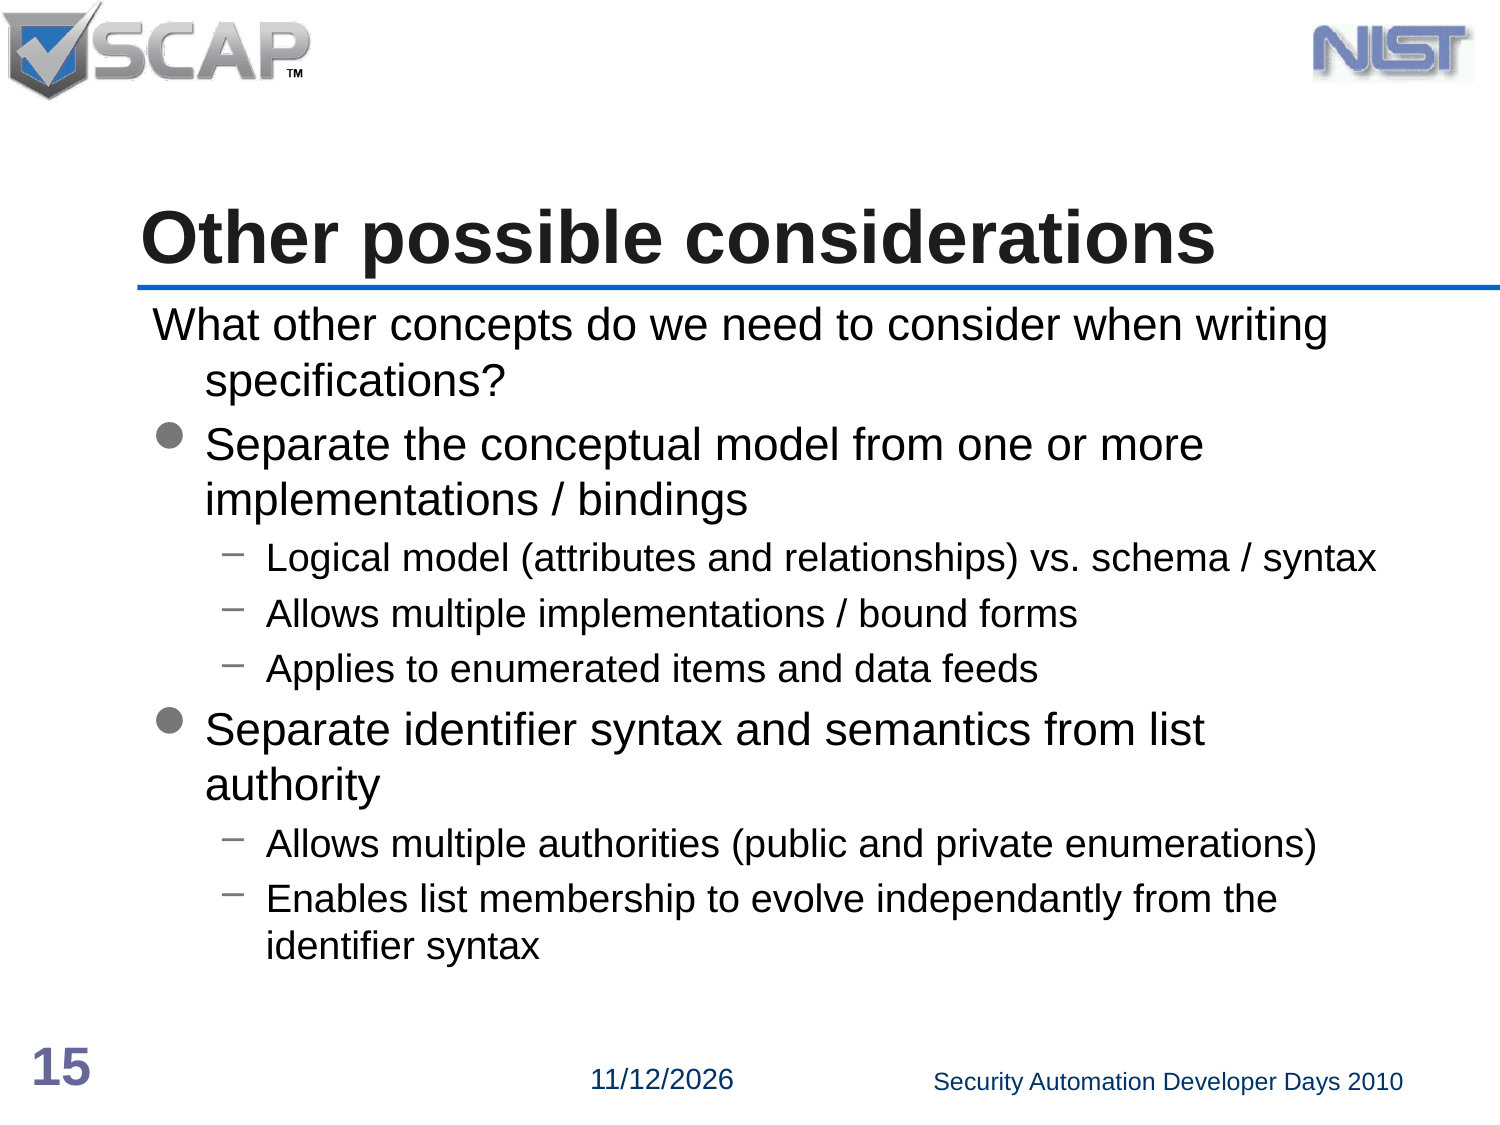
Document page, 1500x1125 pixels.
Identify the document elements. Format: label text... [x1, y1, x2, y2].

title Other possible considerations [124, 99, 1426, 288]
picture [1312, 24, 1475, 83]
list What other concepts do we need to consider when writing specifications? Separate the conceptual model from one or more implementations / bindings Logical model (attributes and relationships) vs. schema / syntax Allows multiple implementations / bound forms Applies to enumerated items and data feeds Separate identifier syntax and semantics from list authority Allows multiple authorities (public and private enumerations) Enables list membership to evolve independantly from the identifier syntax [137, 287, 1400, 1026]
footer Security Automation Developer Days 2010 [912, 1024, 1426, 1104]
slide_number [399, 1024, 750, 1104]
picture [0, 0, 313, 103]
slide_number 15 [13, 1023, 111, 1105]
